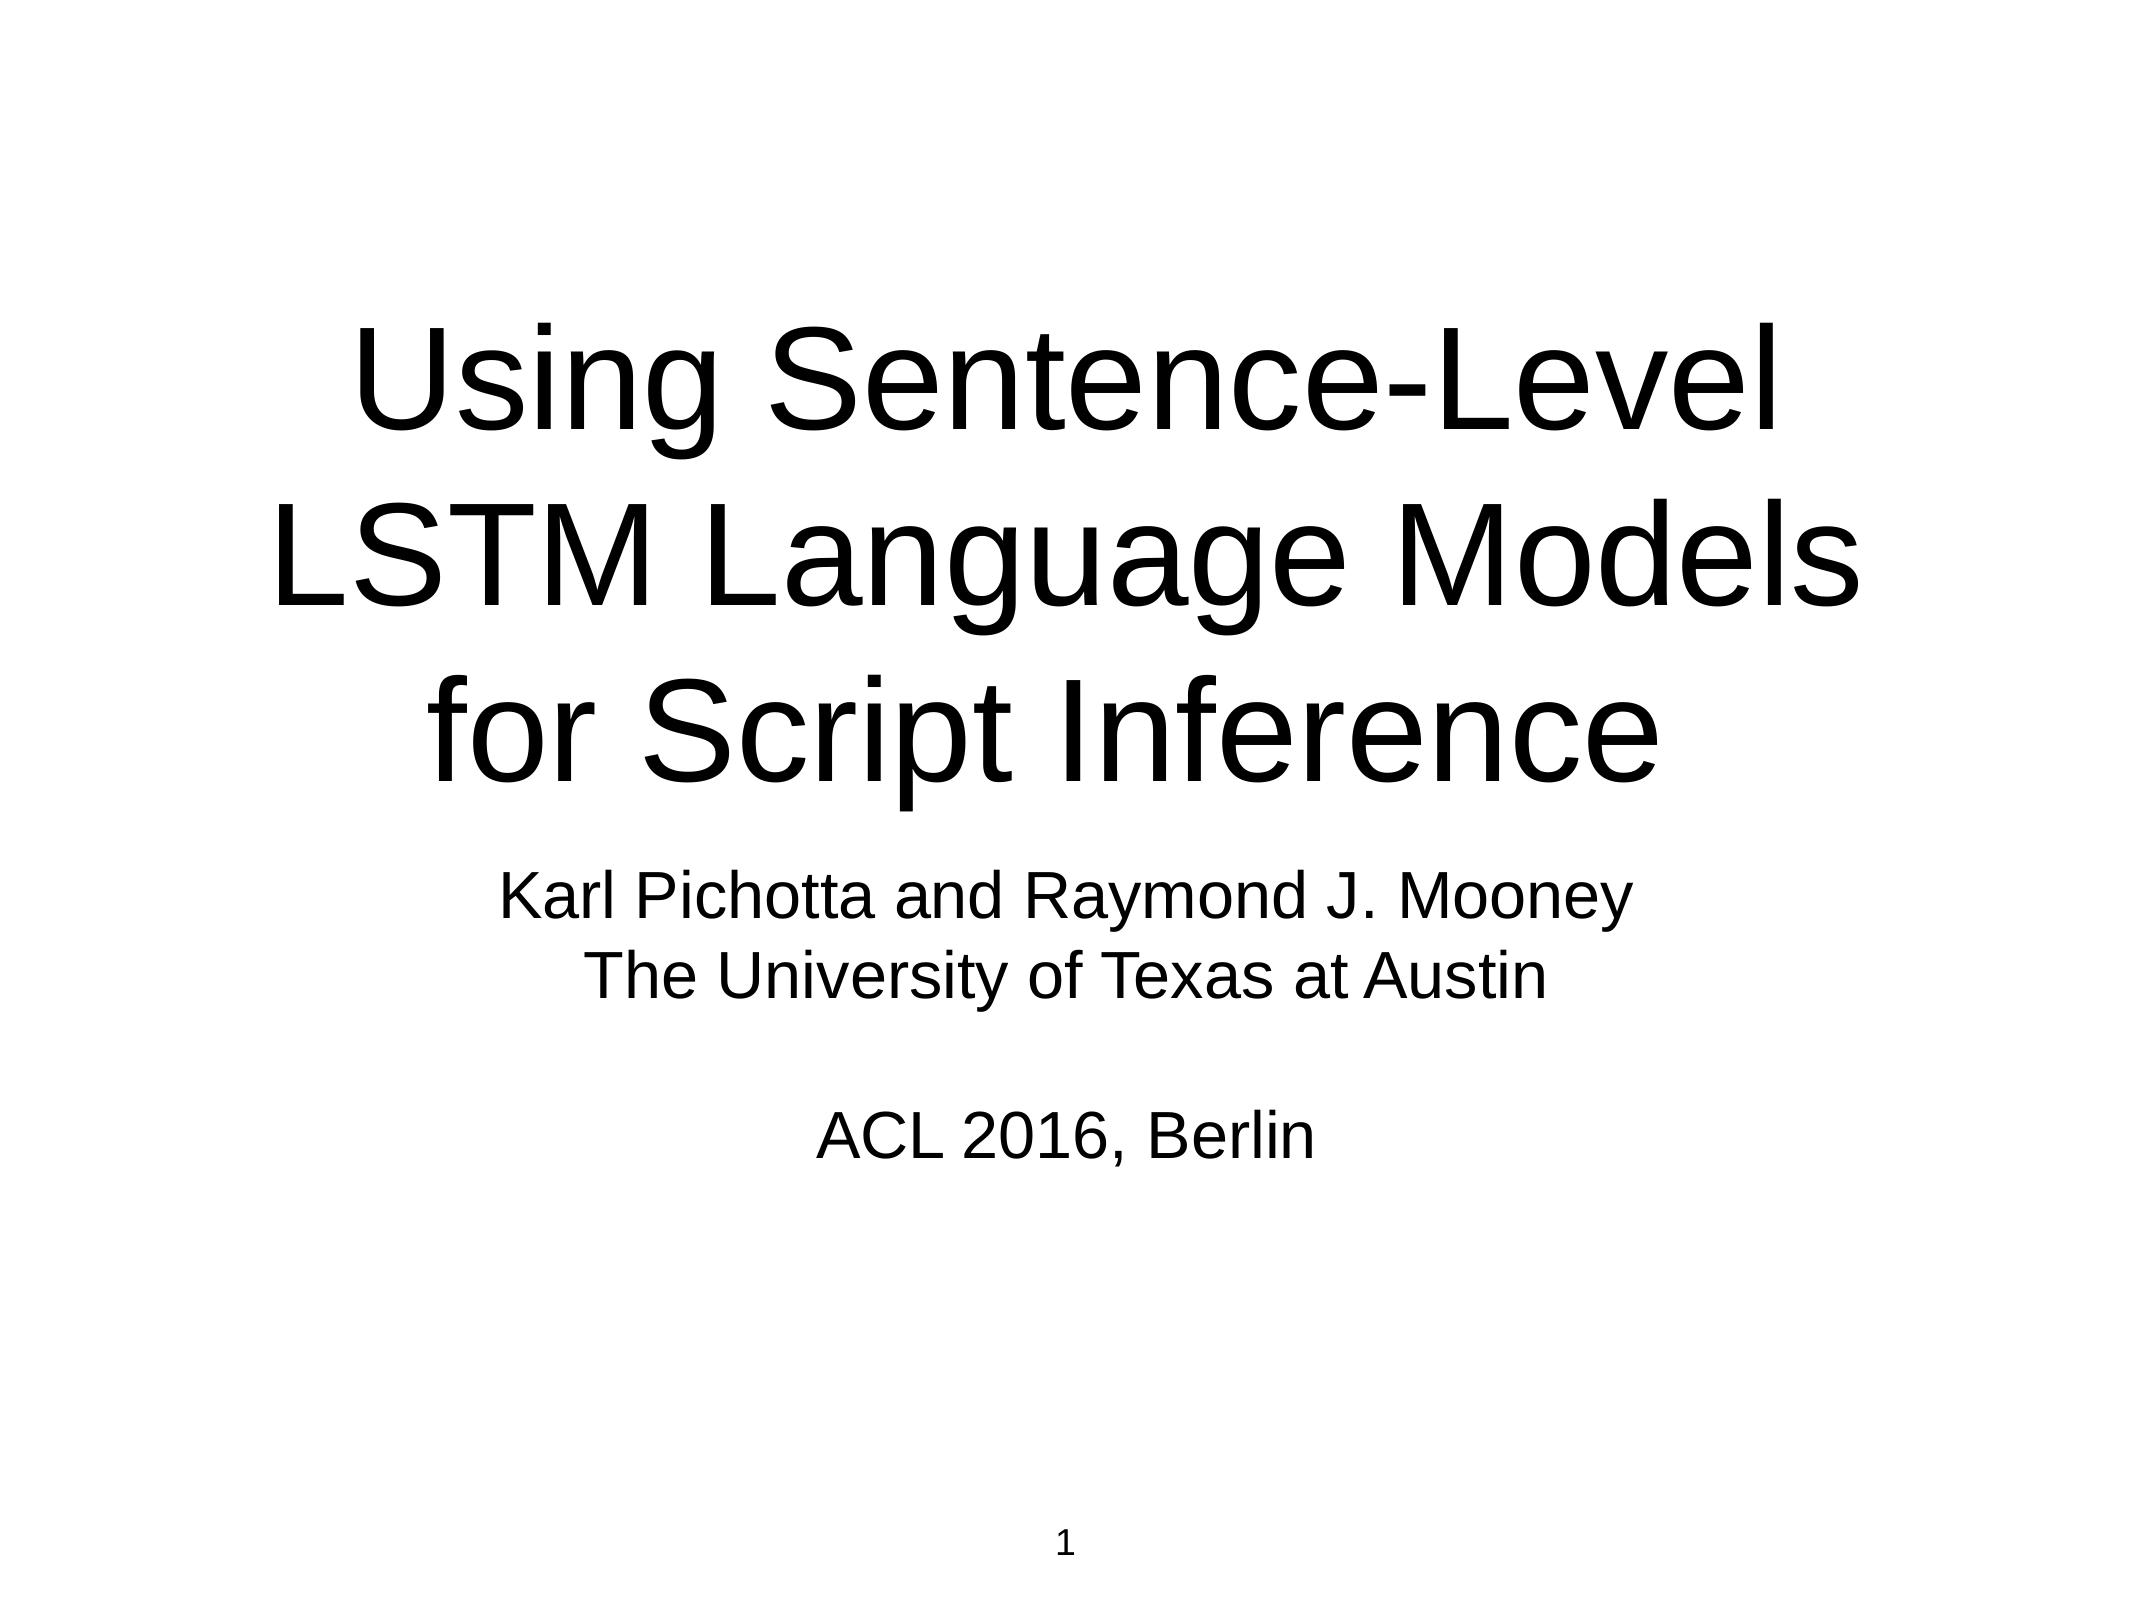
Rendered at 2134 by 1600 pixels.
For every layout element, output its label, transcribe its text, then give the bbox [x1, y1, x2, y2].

title Using Sentence-Level LSTM Language Models for Script Inference [207, 268, 1926, 811]
list Karl Pichotta and Raymond J. Mooney The University of Texas at Austin ACL 2016, Berlin [207, 851, 1926, 1203]
slide_number 1 [1045, 1517, 1086, 1581]
